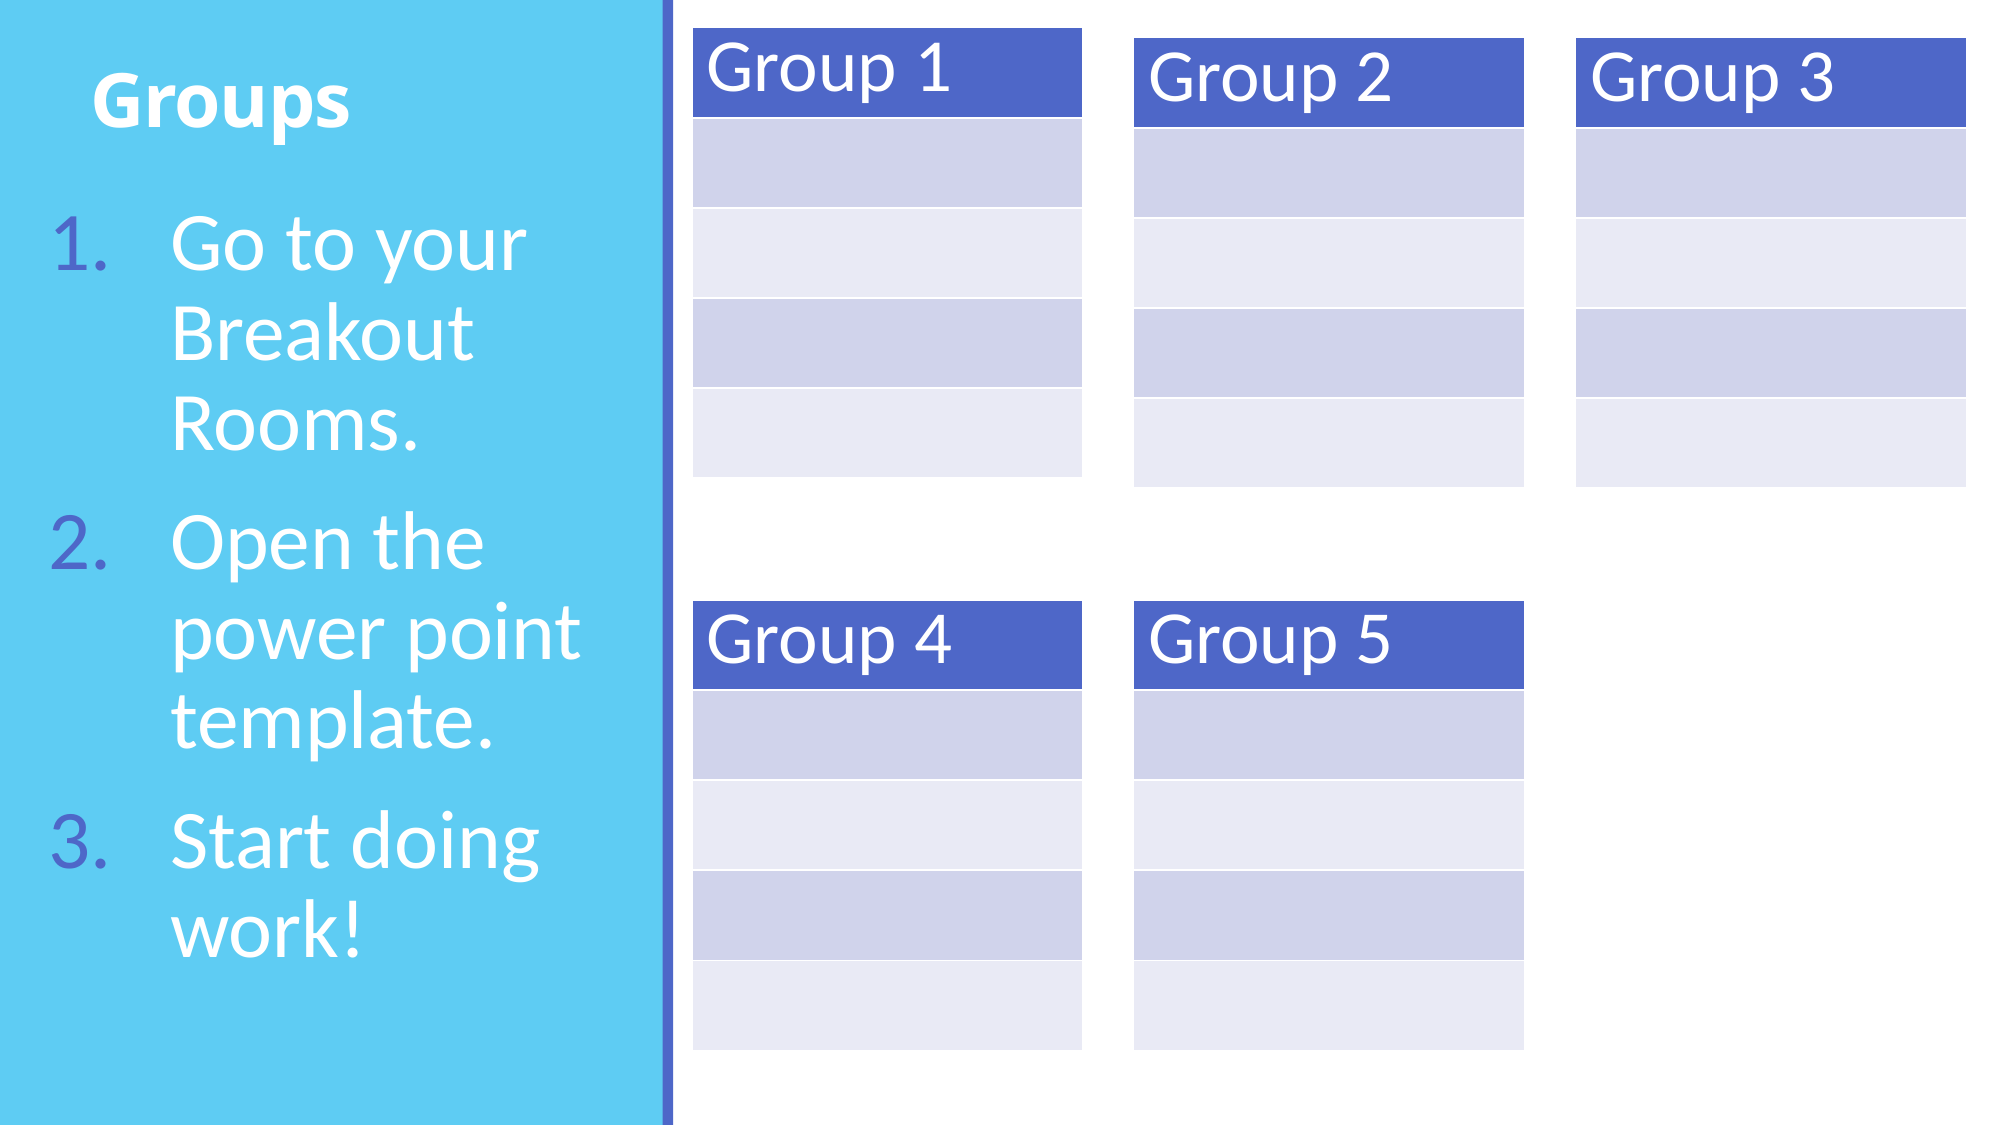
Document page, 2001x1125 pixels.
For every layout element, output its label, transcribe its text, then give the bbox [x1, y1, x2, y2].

title Groups [75, 30, 600, 151]
table_cell [693, 871, 1082, 960]
table_cell [1576, 129, 1966, 217]
table_cell [693, 209, 1082, 297]
table_header Group 5 [1134, 601, 1524, 689]
table_cell [1134, 781, 1524, 869]
list Go to your Breakout Rooms. Open the power point template. Start doing work! [33, 191, 642, 1095]
table_cell [693, 781, 1082, 869]
table_header Group 2 [1134, 38, 1524, 127]
table_cell [1576, 309, 1966, 397]
table_cell [1134, 129, 1524, 217]
table_header Group 1 [693, 28, 1082, 117]
table_cell [1134, 309, 1524, 397]
table_cell [1134, 871, 1524, 960]
table_cell [693, 961, 1082, 1050]
table_cell [1134, 961, 1524, 1050]
table_cell [693, 691, 1082, 779]
table_cell [1134, 219, 1524, 307]
table_header Group 3 [1576, 38, 1966, 127]
table_cell [1134, 399, 1524, 487]
table_cell [693, 119, 1082, 207]
table_cell [693, 389, 1082, 477]
table_cell [1576, 219, 1966, 307]
table_header Group 4 [693, 601, 1082, 689]
table_cell [1134, 691, 1524, 779]
table_cell [1576, 399, 1966, 487]
table_cell [693, 299, 1082, 387]
